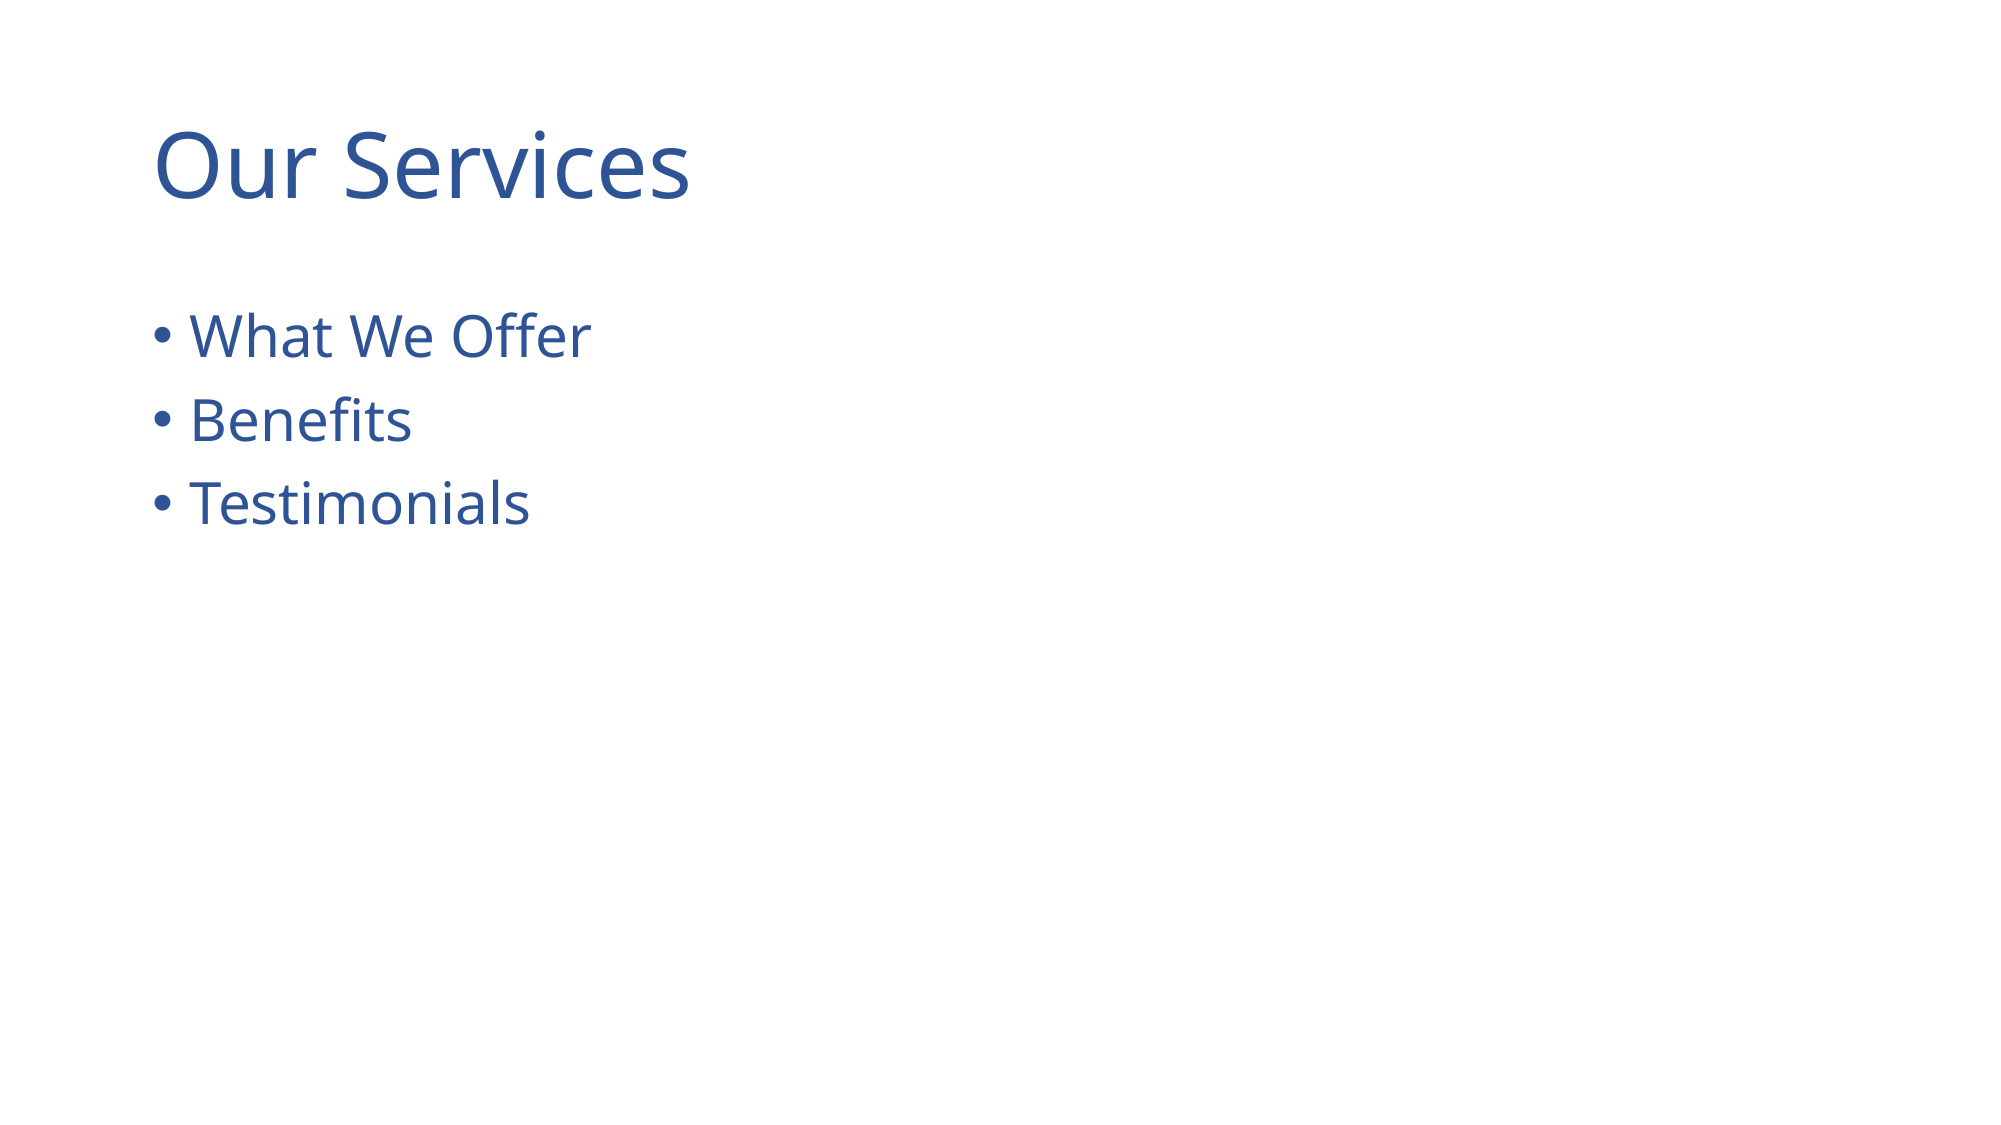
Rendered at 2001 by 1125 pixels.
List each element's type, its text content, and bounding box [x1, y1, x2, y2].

list What We Offer Benefits Testimonials [137, 299, 1863, 1014]
title Our Services [137, 59, 1863, 278]
